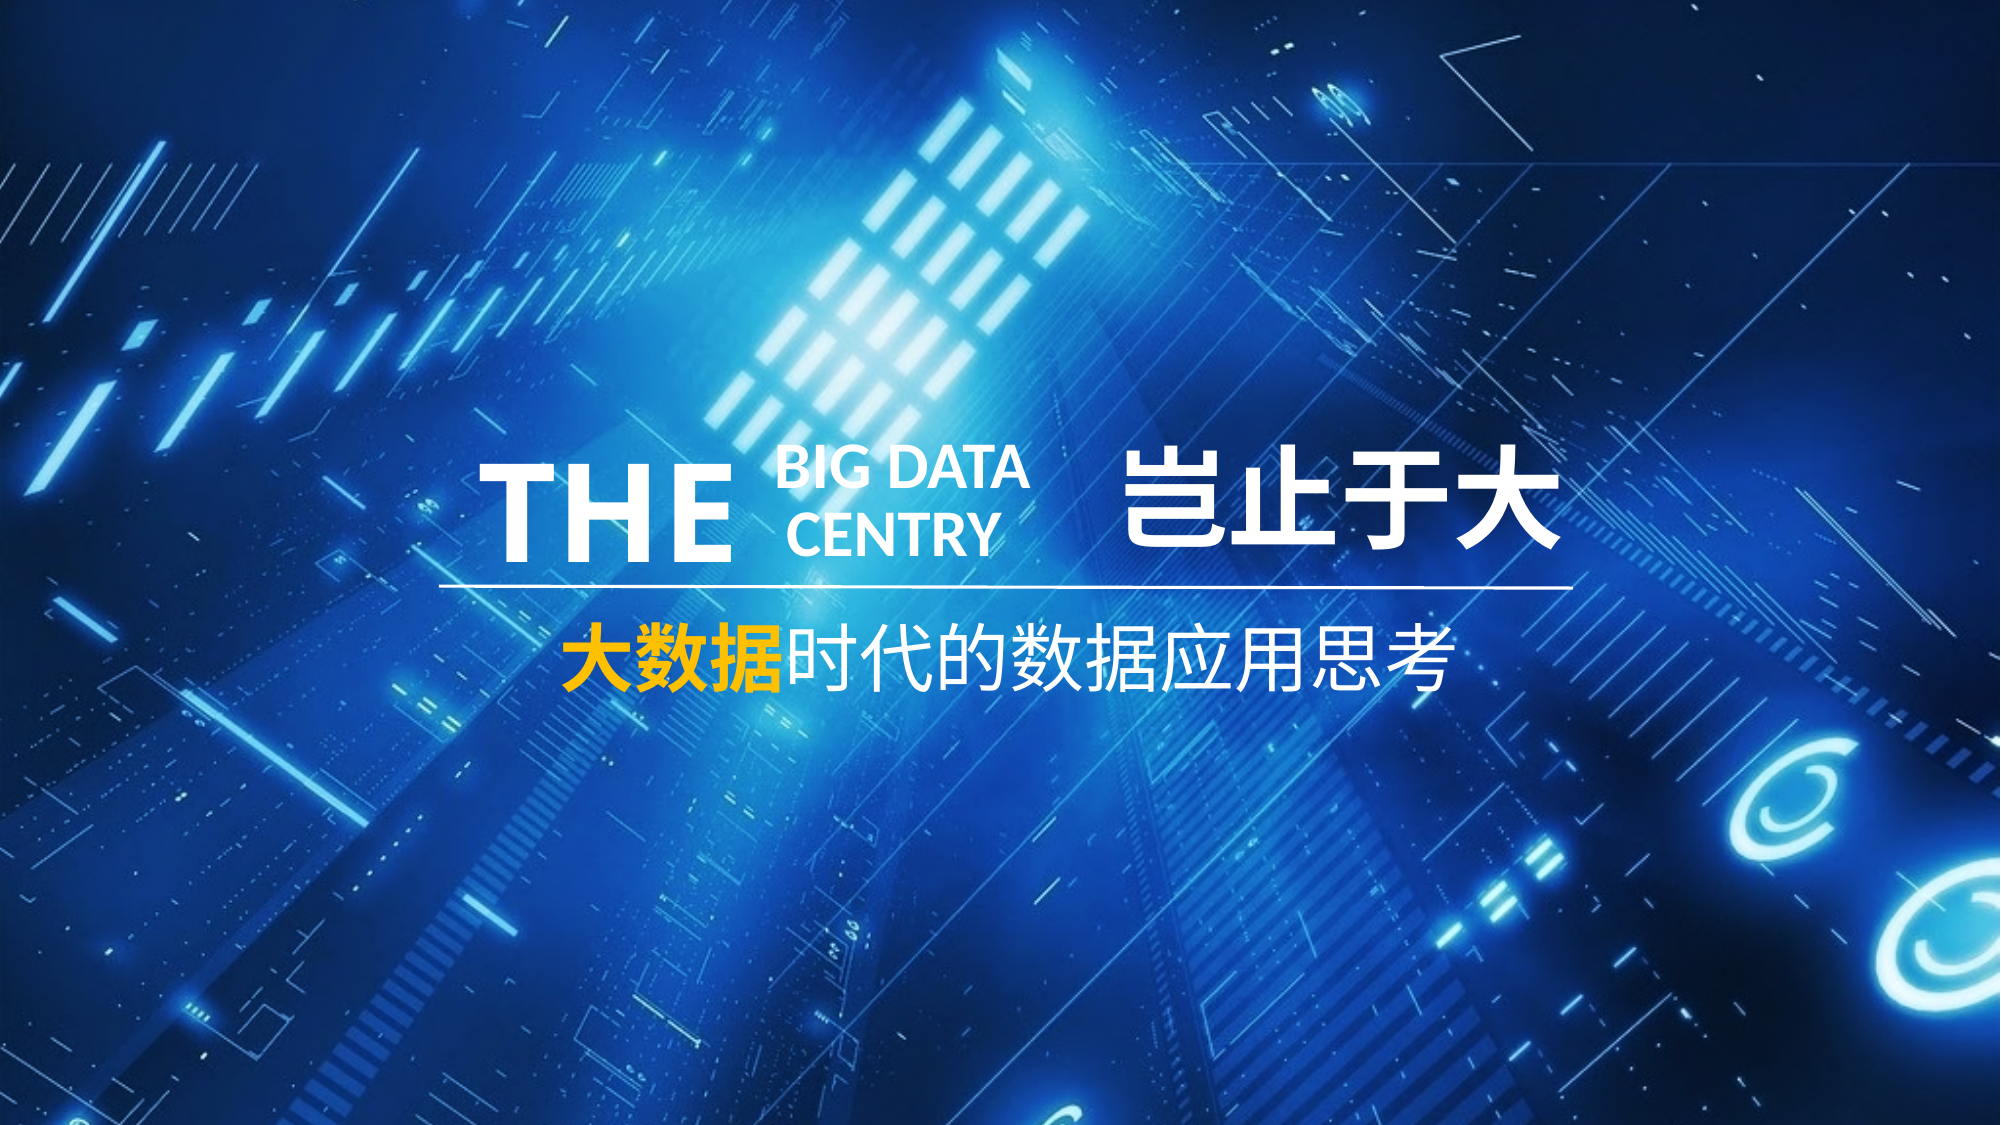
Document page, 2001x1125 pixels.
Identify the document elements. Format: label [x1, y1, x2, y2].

text_box [452, 413, 1048, 600]
text_box [1052, 585, 1573, 589]
picture [0, 0, 2000, 1125]
